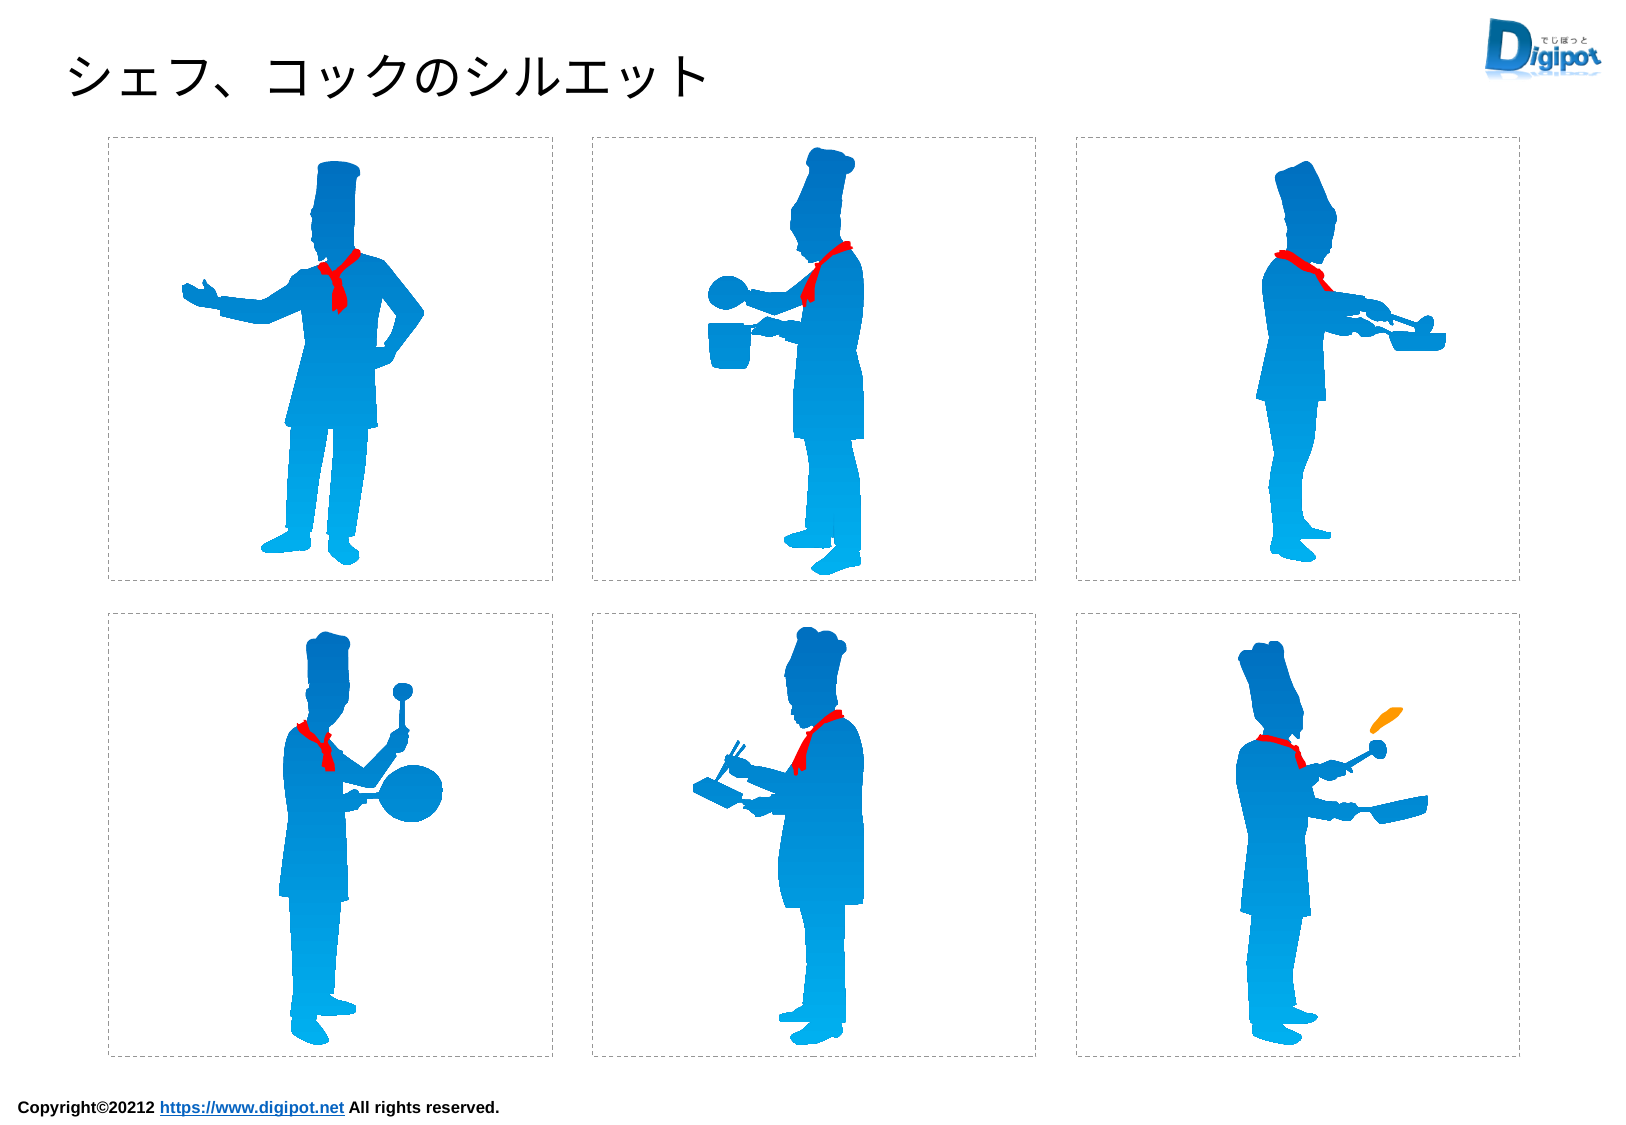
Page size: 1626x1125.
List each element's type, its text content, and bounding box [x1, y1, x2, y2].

text_box シェフ、コックのシルエット [49, 38, 728, 113]
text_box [1256, 161, 1447, 562]
picture [1485, 18, 1602, 82]
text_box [693, 626, 864, 1045]
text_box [1235, 640, 1428, 1045]
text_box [707, 147, 864, 576]
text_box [182, 161, 425, 566]
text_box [278, 631, 443, 1045]
